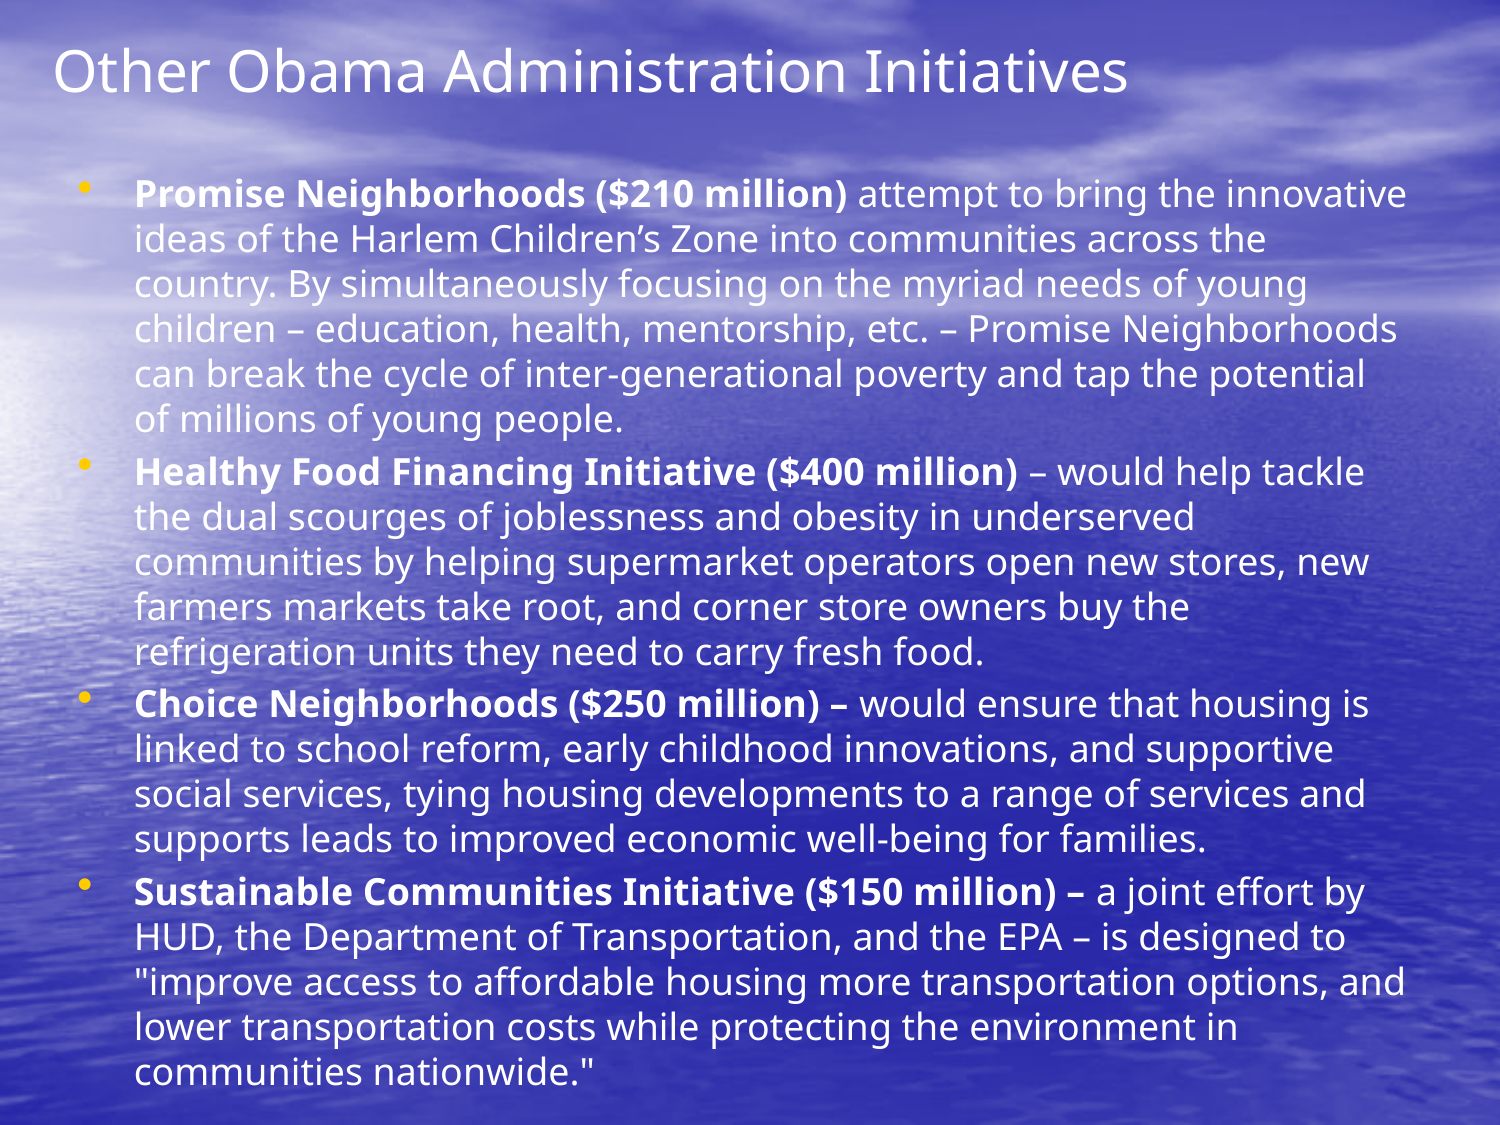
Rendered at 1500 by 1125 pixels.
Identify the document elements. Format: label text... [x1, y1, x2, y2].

title Other Obama Administration Initiatives [37, 0, 1313, 138]
list Promise Neighborhoods ($210 million) attempt to bring the innovative ideas of the Harlem Children’s Zone into communities across the country. By simultaneously focusing on the myriad needs of young children – education, health, mentorship, etc. – Promise Neighborhoods can break the cycle of inter-generational poverty and tap the potential of millions of young people. Healthy Food Financing Initiative ($400 million) – would help tackle the dual scourges of joblessness and obesity in underserved communities by helping supermarket operators open new stores, new farmers markets take root, and corner store owners buy the refrigeration units they need to carry fresh food. Choice Neighborhoods ($250 million) – would ensure that housing is linked to school reform, early childhood innovations, and supportive social services, tying housing developments to a range of services and supports leads to improved economic well-being for families. Sustainable Communities Initiative ($150 million) – a joint effort by HUD, the Department of Transportation, and the EPA – is designed to "improve access to affordable housing more transportation options, and lower transportation costs while protecting the environment in communities nationwide." [62, 162, 1426, 1051]
